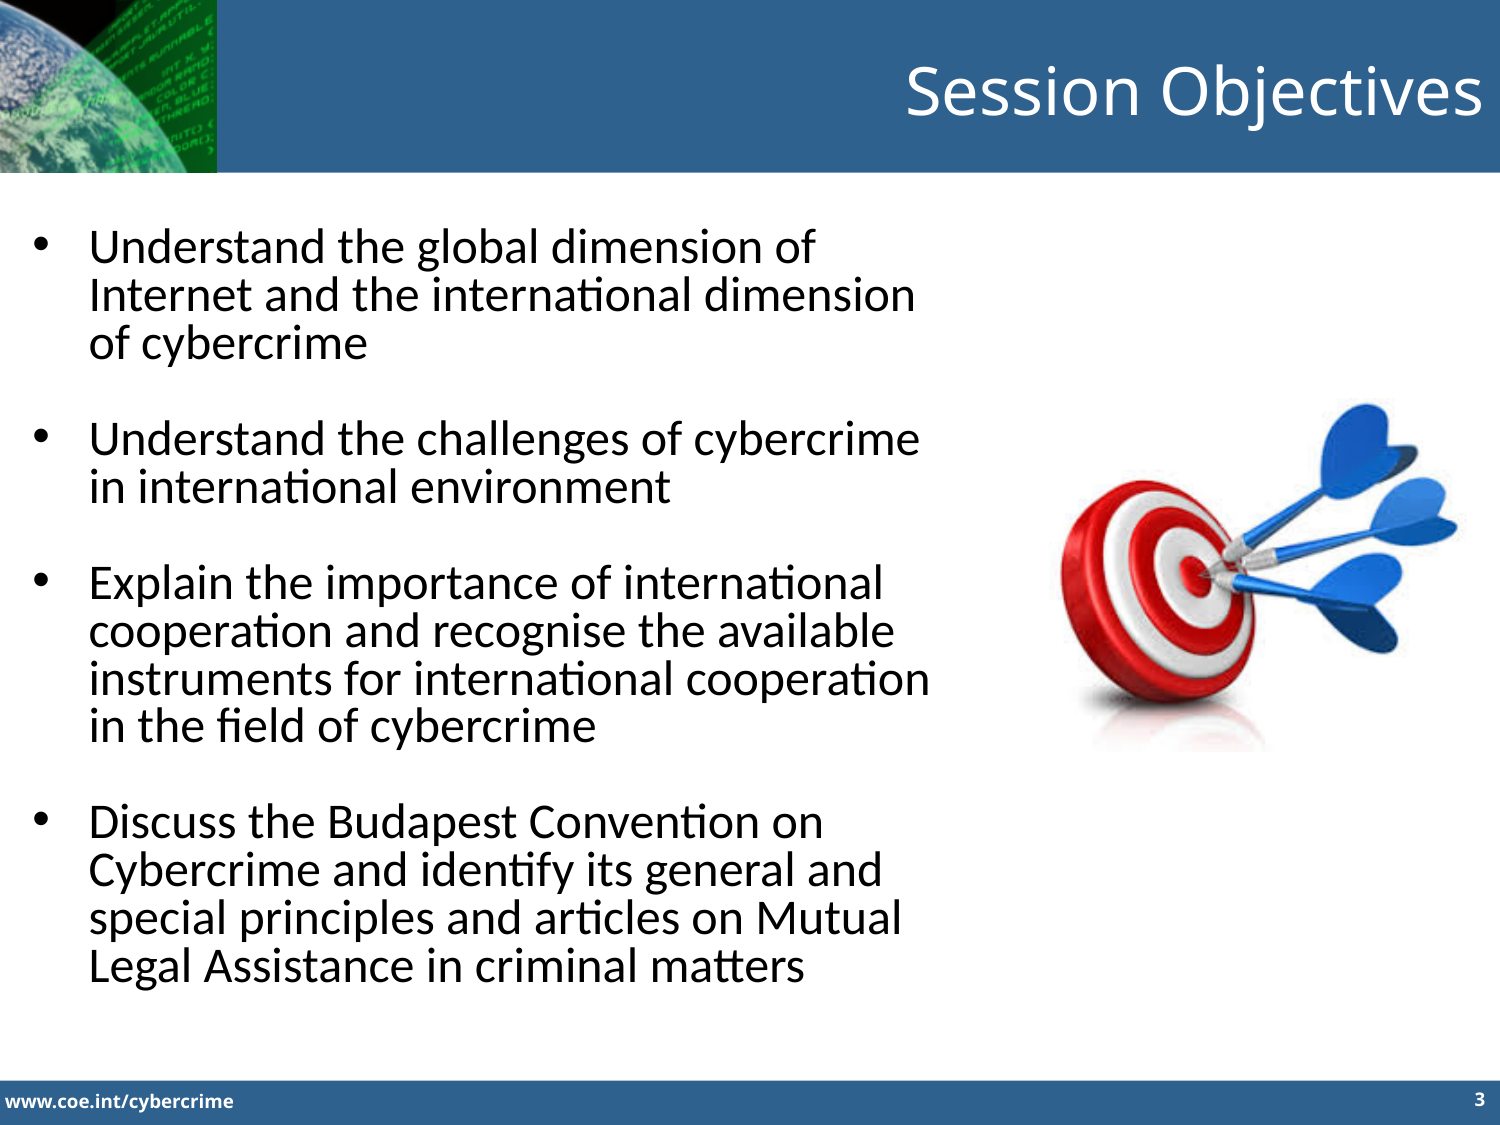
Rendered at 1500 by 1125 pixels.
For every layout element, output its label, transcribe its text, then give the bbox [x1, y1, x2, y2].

text_box Session Objectives [229, 12, 1500, 166]
picture [0, 1, 217, 173]
slide_number 3 [1162, 1080, 1500, 1125]
picture [1021, 398, 1483, 752]
text_box Understand the global dimension of Internet and the international dimension of cybercrime Understand the challenges of cybercrime in international environment Explain the importance of international cooperation and recognise the available instruments for international cooperation in the field of cybercrime Discuss the Budapest Convention on Cybercrime and identify its general and special principles and articles on Mutual Legal Assistance in criminal matters [17, 217, 976, 1000]
